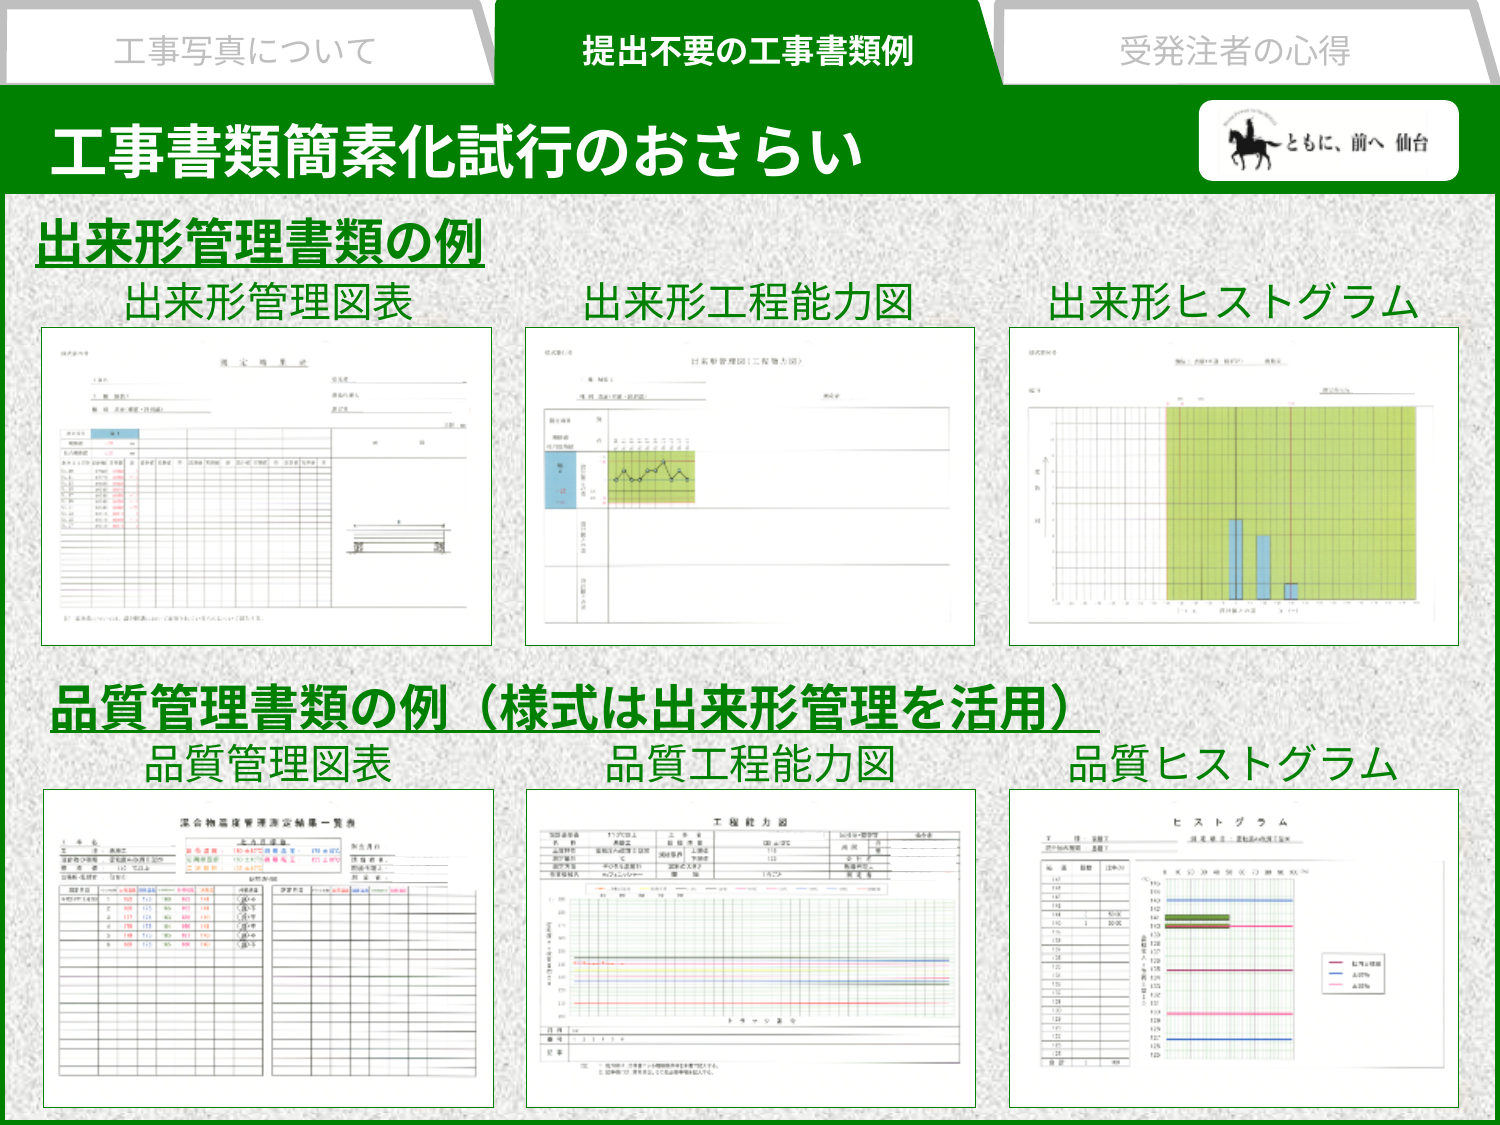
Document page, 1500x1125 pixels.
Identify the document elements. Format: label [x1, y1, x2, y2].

text_box [0, 3, 1500, 1125]
text_box [43, 789, 494, 1108]
picture [1008, 789, 1459, 1108]
text_box [526, 789, 977, 1108]
text_box [1008, 327, 1460, 646]
text_box [524, 327, 975, 646]
text_box [41, 327, 492, 646]
